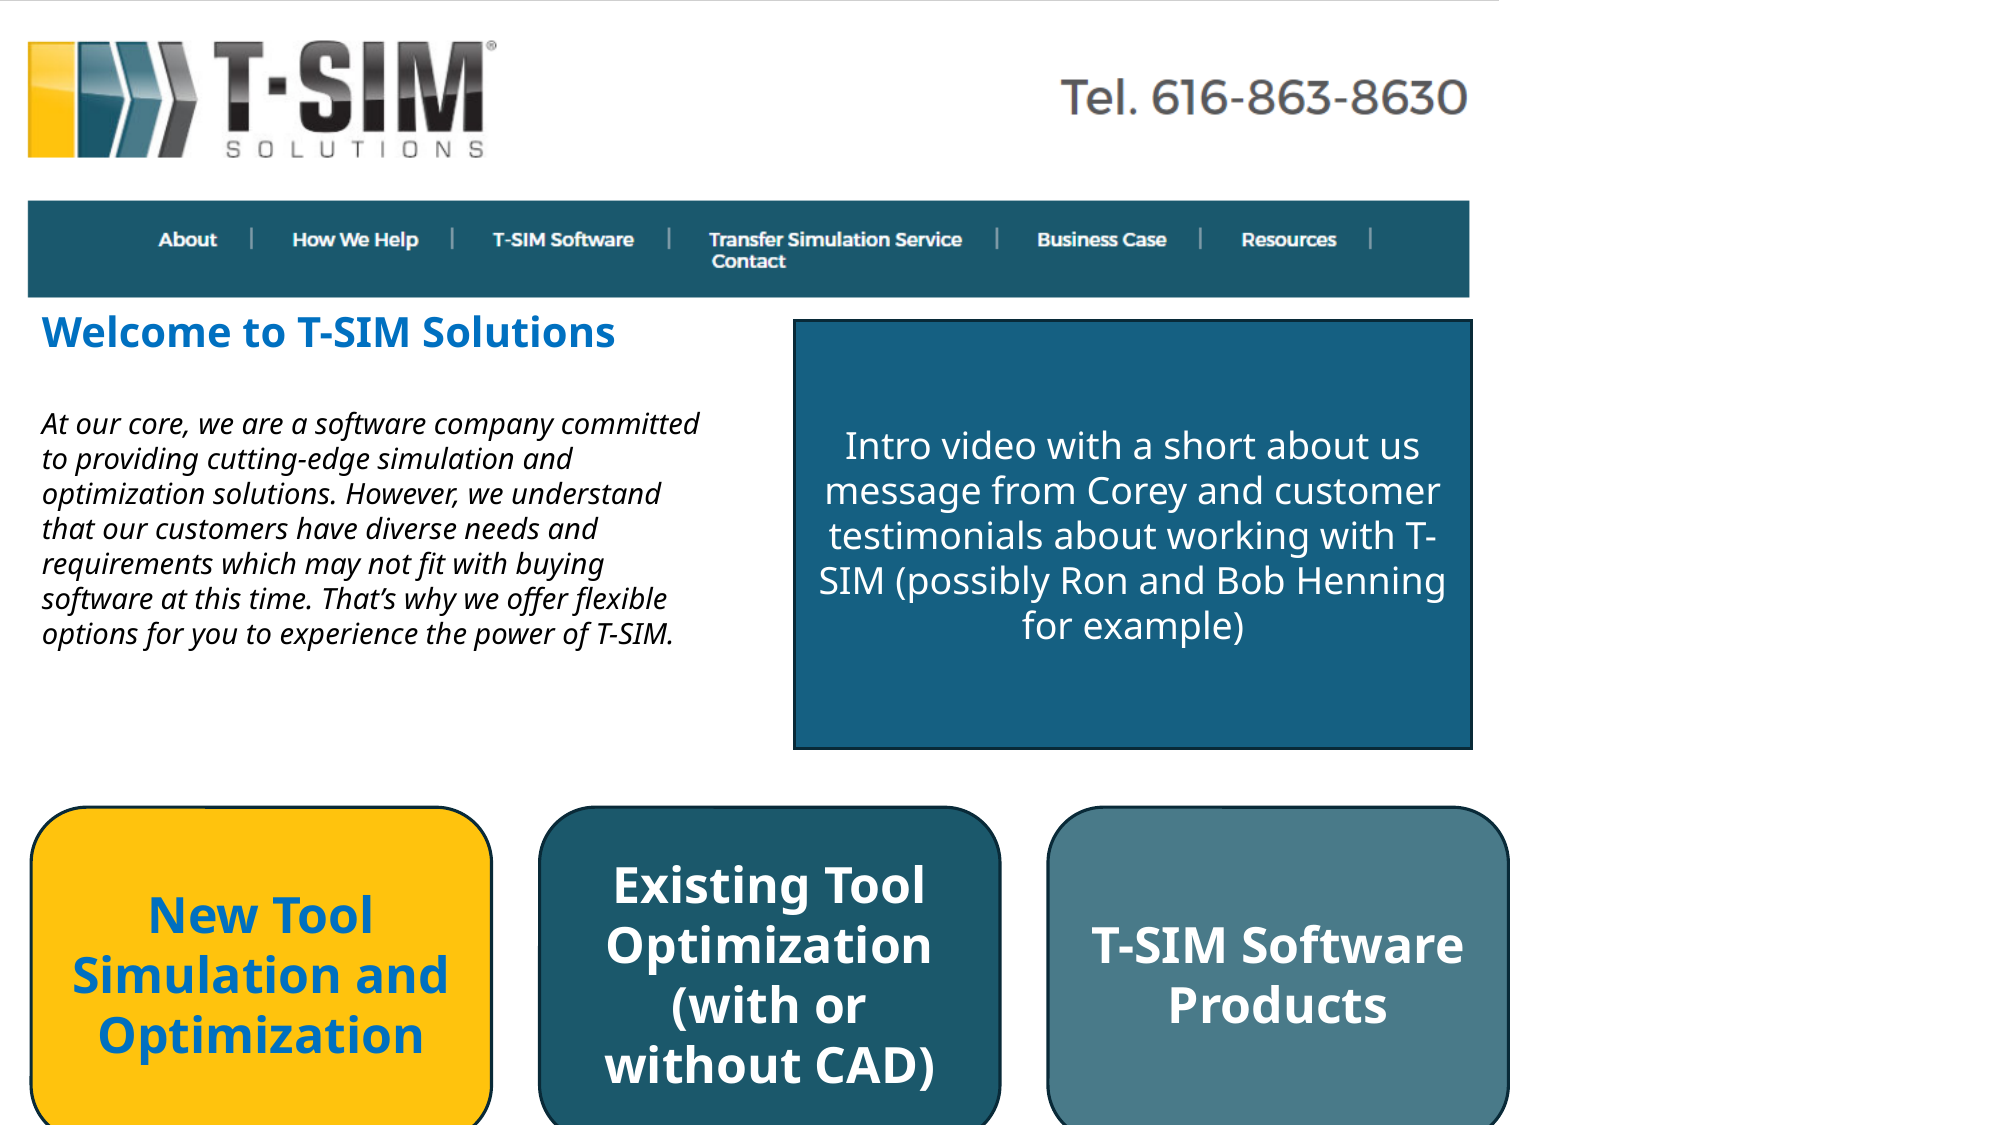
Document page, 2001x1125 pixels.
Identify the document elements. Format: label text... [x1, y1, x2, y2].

text_box Existing Tool Optimization (with or without CAD) [537, 805, 1002, 1125]
text_box Intro video with a short about us message from Corey and customer testimonials about working with T-SIM (possibly Ron and Bob Henning for example) [793, 319, 1473, 750]
text_box New Tool Simulation and Optimization [29, 805, 494, 1125]
text_box Welcome to T-SIM Solutions At our core, we are a software company committed to providing cutting-edge simulation and optimization solutions. However, we understand that our customers have diverse needs and requirements which may not fit with buying software at this time. That’s why we offer flexible options for you to experience the power of T-SIM. [27, 299, 731, 703]
text_box T-SIM Software Products [1046, 805, 1510, 1125]
picture [0, 0, 1499, 299]
